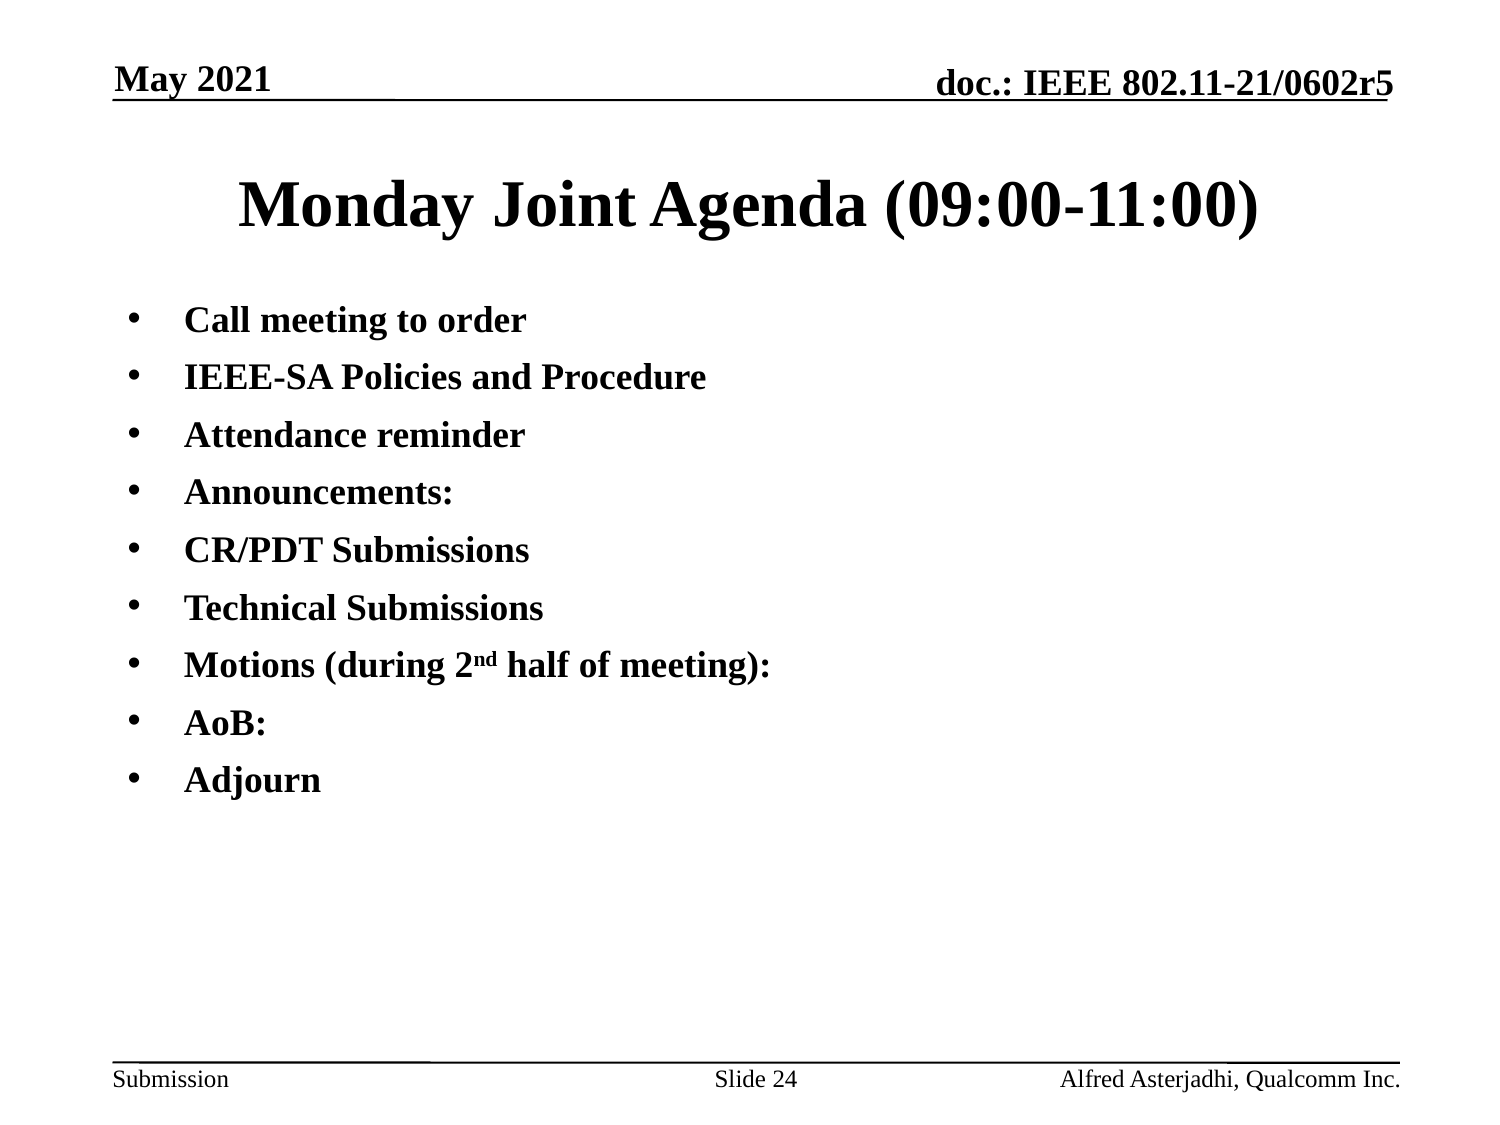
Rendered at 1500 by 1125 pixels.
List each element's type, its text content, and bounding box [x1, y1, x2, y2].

slide_number Slide 24 [712, 1061, 800, 1123]
footer Alfred Asterjadhi, Qualcomm Inc. [878, 1061, 1402, 1093]
title Monday Joint Agenda (09:00-11:00) [112, 112, 1388, 286]
list Call meeting to order IEEE-SA Policies and Procedure Attendance reminder Announcements: CR/PDT Submissions Technical Submissions Motions (during 2nd half of meeting): AoB: Adjourn [112, 286, 1388, 1063]
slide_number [114, 54, 423, 100]
